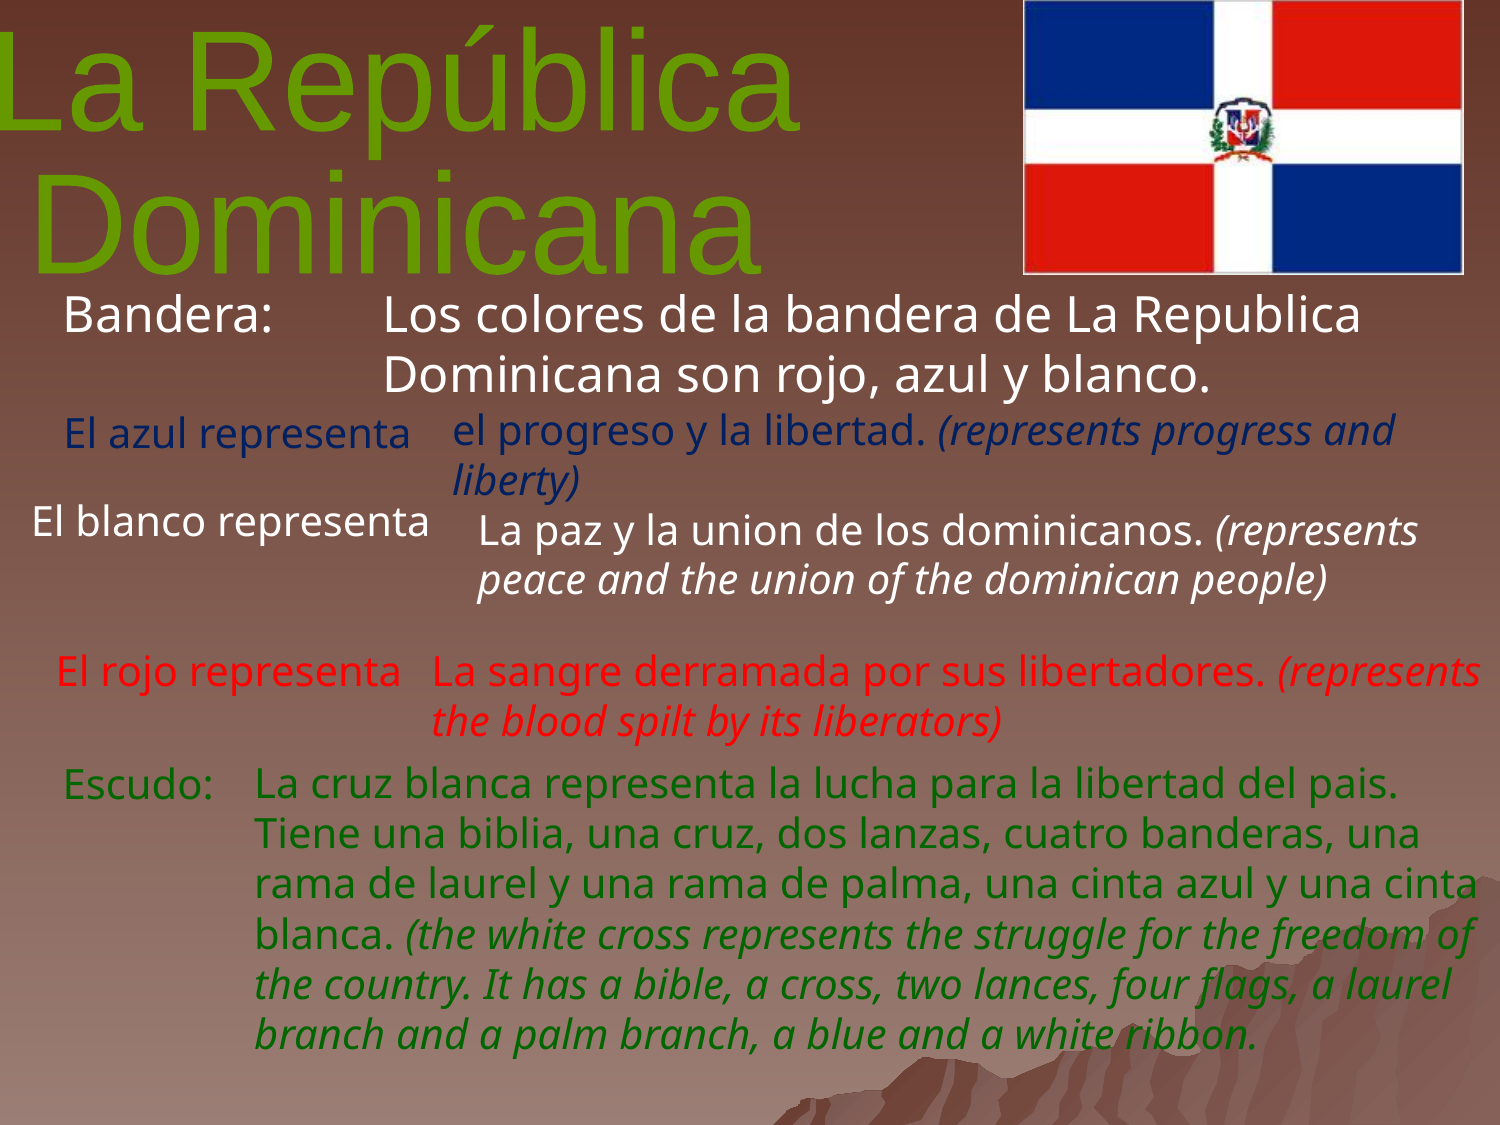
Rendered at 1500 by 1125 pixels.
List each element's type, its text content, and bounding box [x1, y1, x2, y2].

text_box La cruz blanca representa la lucha para la libertad del pais. Tiene una biblia, una cruz, dos lanzas, cuatro banderas, una rama de laurel y una rama de palma, una cinta azul y una cinta blanca. (the white cross represents the struggle for the freedom of the country. It has a bible, a cross, two lances, four flags, a laurel branch and a palm branch, a blue and a white ribbon. [239, 749, 1500, 1065]
picture [1023, 0, 1464, 276]
text_box La paz y la union de los dominicanos. (represents peace and the union of the dominican people) [462, 495, 1500, 611]
text_box La sangre derramada por sus libertadores. (represents the blood spilt by its liberators) [416, 637, 1500, 749]
text_box El blanco representa [16, 487, 446, 553]
text_box Bandera: [48, 274, 290, 350]
text_box El azul representa [0, 399, 437, 465]
text_box el progreso y la libertad. (represents progress and liberty) [437, 396, 1500, 512]
text_box Escudo: [47, 750, 229, 815]
text_box El rojo representa [40, 637, 416, 703]
text_box Los colores de la bandera de La Republica Dominicana son rojo, azul y blanco. [367, 274, 1378, 399]
